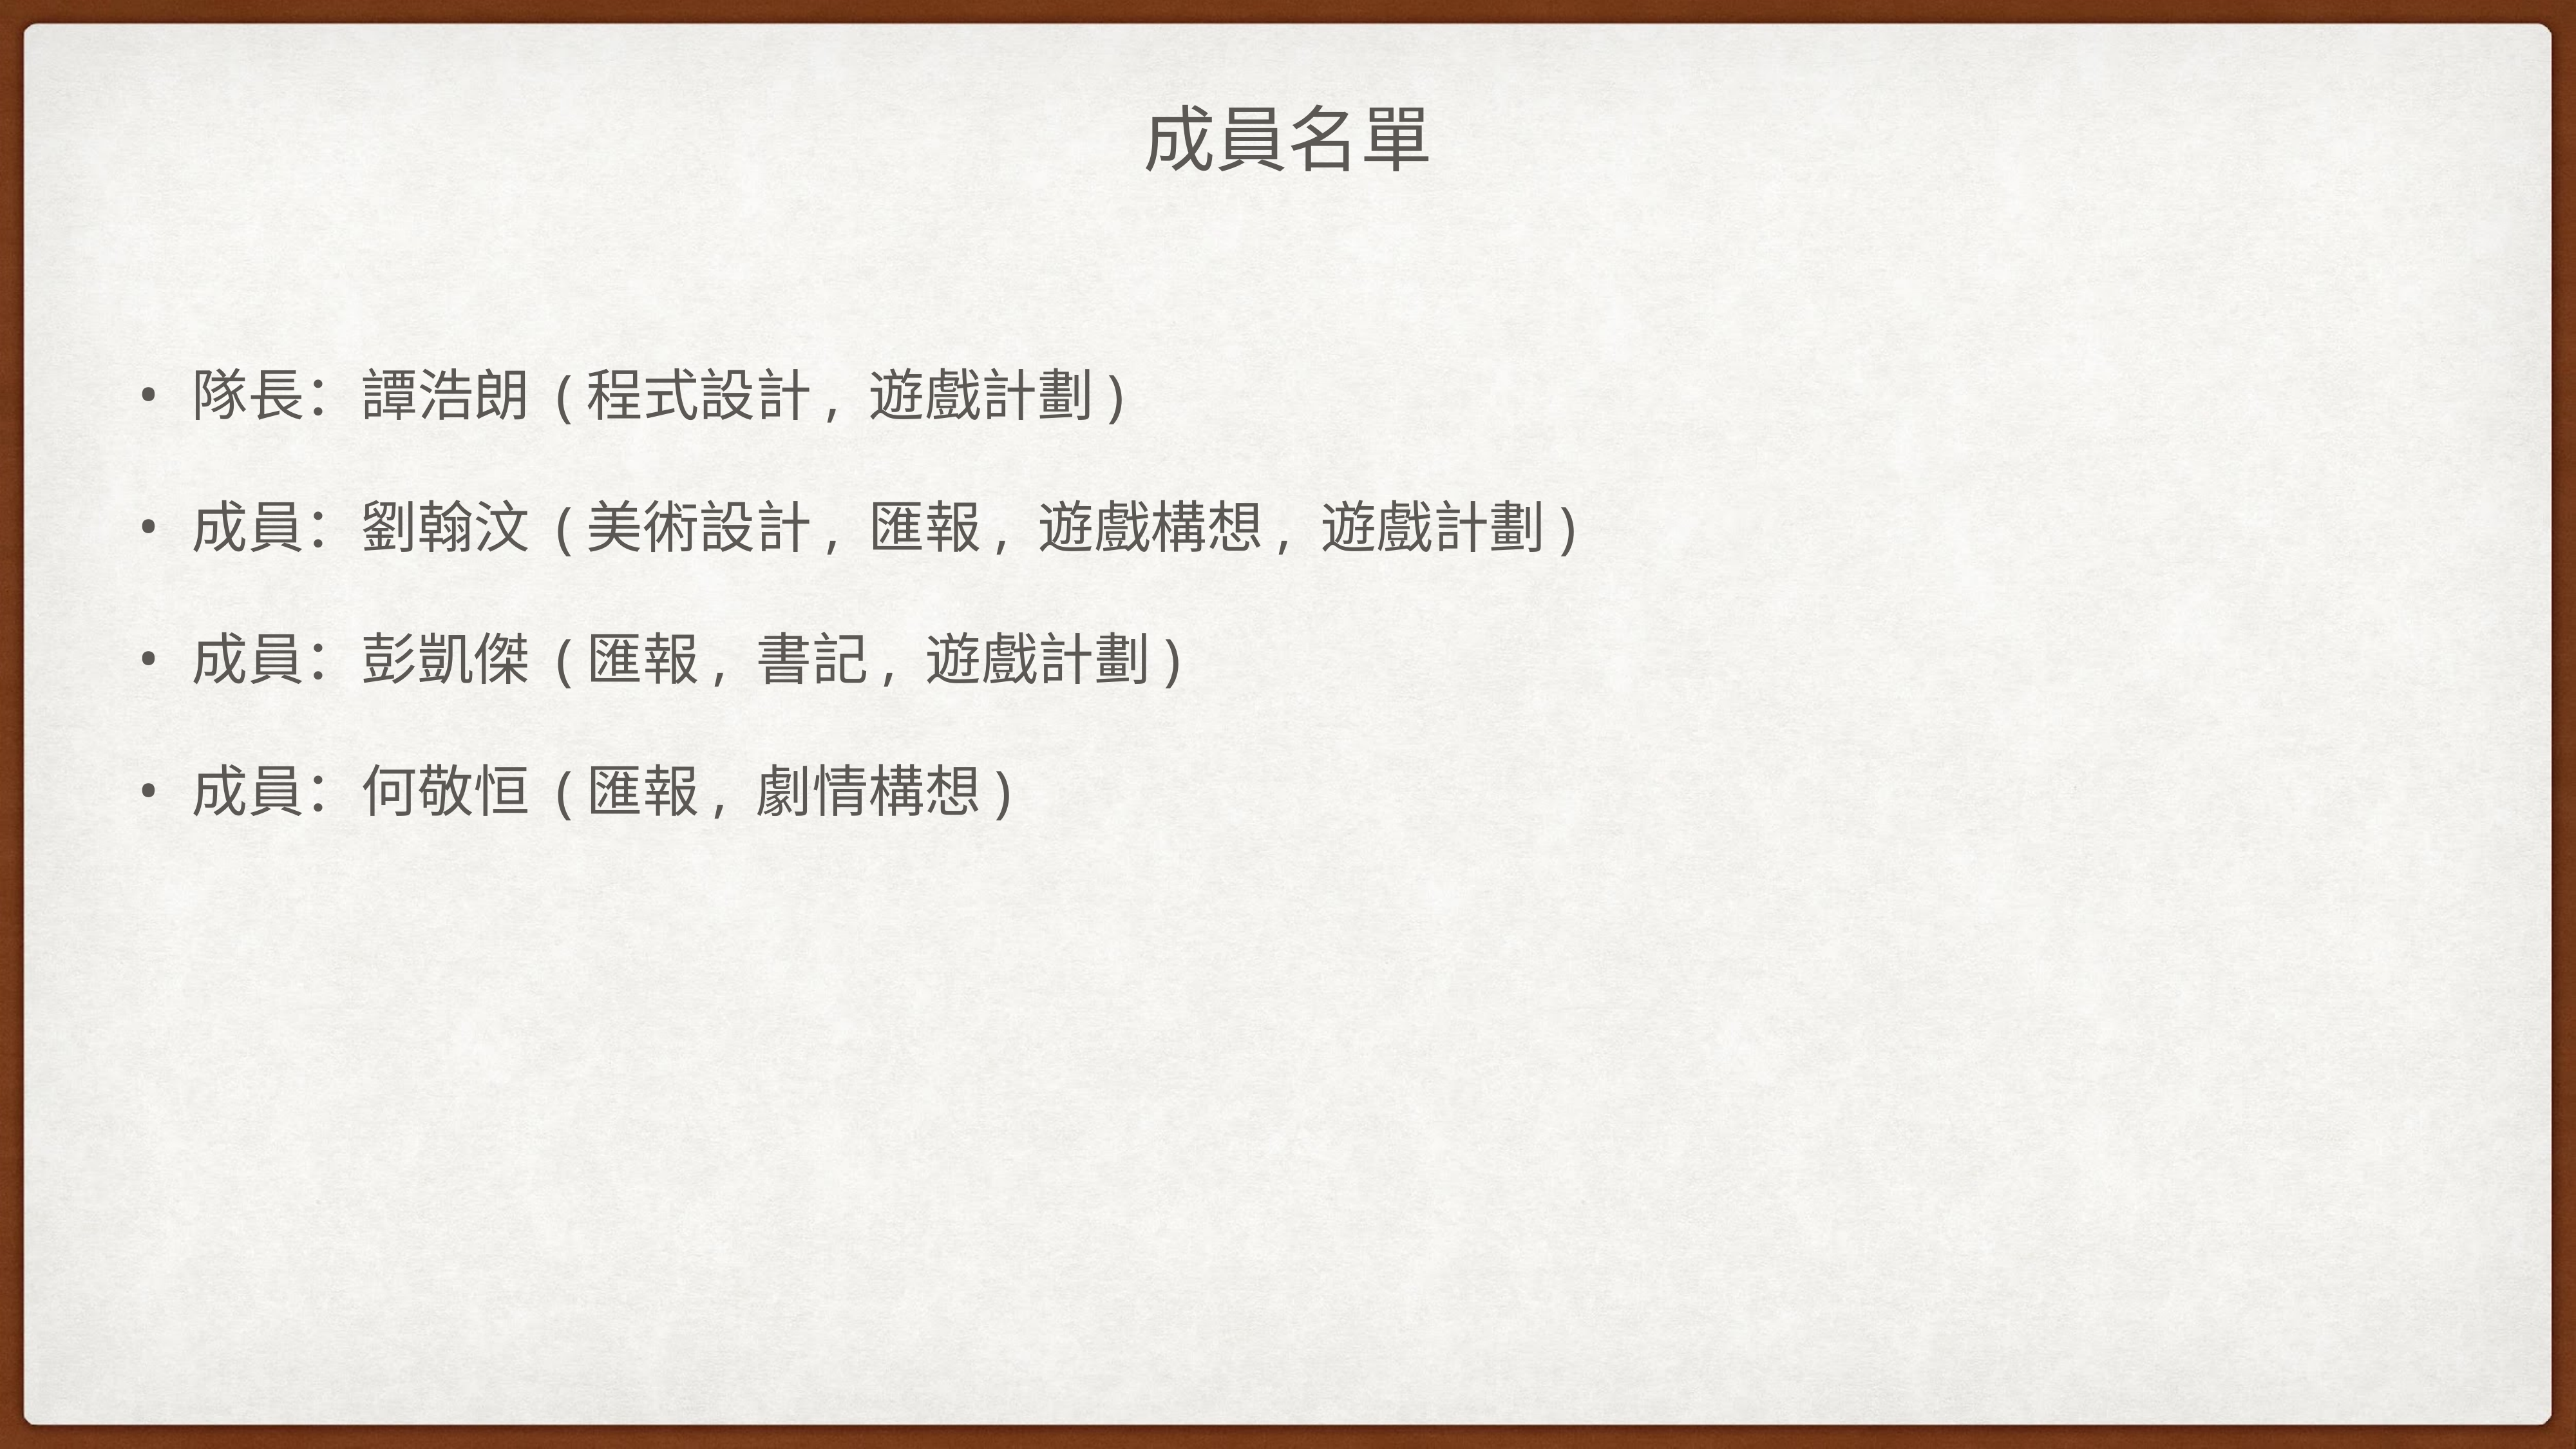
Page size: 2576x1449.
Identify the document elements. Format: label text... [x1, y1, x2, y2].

picture [0, 0, 2576, 1449]
title 成員名單 [133, 88, 2443, 200]
list 隊長：譚浩朗 (程式設計, 遊戲計劃) 成員：劉翰汶 (美術設計, 匯報, 遊戲構想, 遊戲計劃) 成員：彭凱傑 (匯報, 書記, 遊戲計劃) 成員：何敬恒 (匯報, 劇情構想) [133, 354, 2443, 1312]
